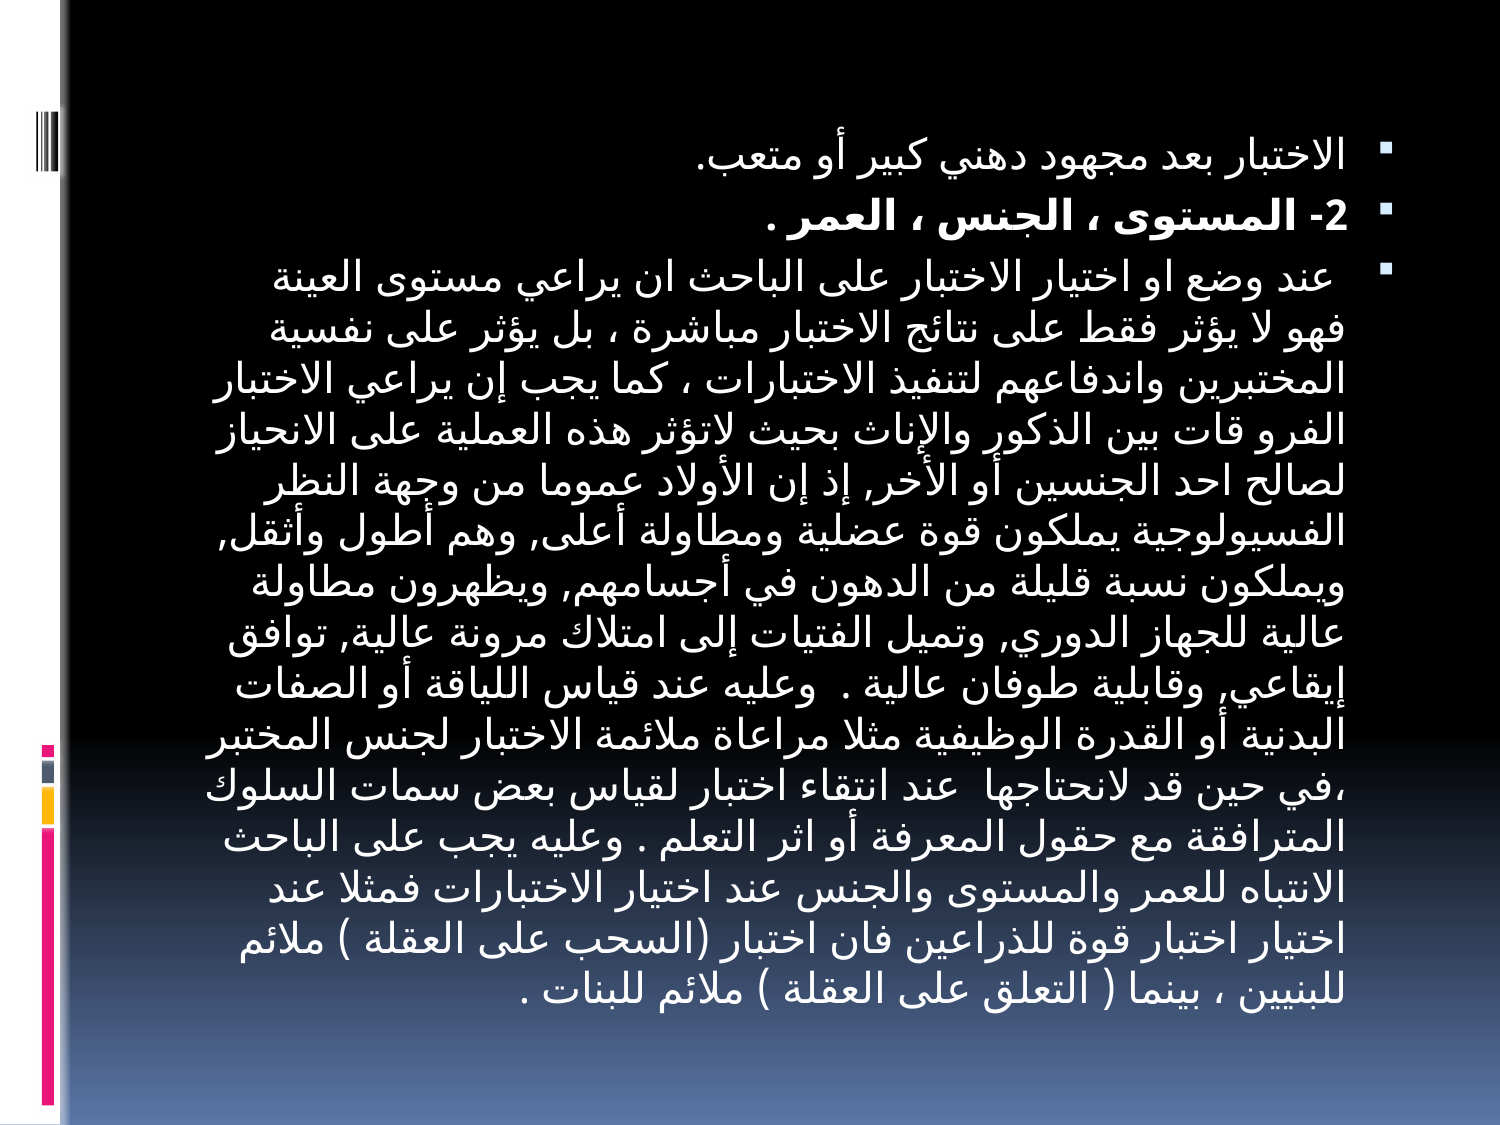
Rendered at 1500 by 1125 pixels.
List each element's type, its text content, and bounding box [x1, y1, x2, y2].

list الاختبار بعد مجهود دهني كبير أو متعب. 2- المستوى ، الجنس ، العمر . عند وضع او اختيار الاختبار على الباحث ان يراعي مستوى العينة فهو لا يؤثر فقط على نتائج الاختبار مباشرة ، بل يؤثر على نفسية المختبرين واندفاعهم لتنفيذ الاختبارات ، كما يجب إن يراعي الاختبار الفرو قات بين الذكور والإناث بحيث لاتؤثر هذه العملية على الانحياز لصالح احد الجنسين أو الأخر, إذ إن الأولاد عموما من وجهة النظر الفسيولوجية يملكون قوة عضلية ومطاولة أعلى, وهم أطول وأثقل, ويملكون نسبة قليلة من الدهون في أجسامهم, ويظهرون مطاولة عالية للجهاز الدوري, وتميل الفتيات إلى امتلاك مرونة عالية, توافق إيقاعي, وقابلية طوفان عالية . وعليه عند قياس اللياقة أو الصفات البدنية أو القدرة الوظيفية مثلا مراعاة ملائمة الاختبار لجنس المختبر ،في حين قد لانحتاجها عند انتقاء اختبار لقياس بعض سمات السلوك المترافقة مع حقول المعرفة أو اثر التعلم . وعليه يجب على الباحث الانتباه للعمر والمستوى والجنس عند اختيار الاختبارات فمثلا عند اختيار اختبار قوة للذراعين فان اختبار (السحب على العقلة ) ملائم للبنيين ، بينما ( التعلق على العقلة ) ملائم للبنات . [187, 120, 1413, 1063]
